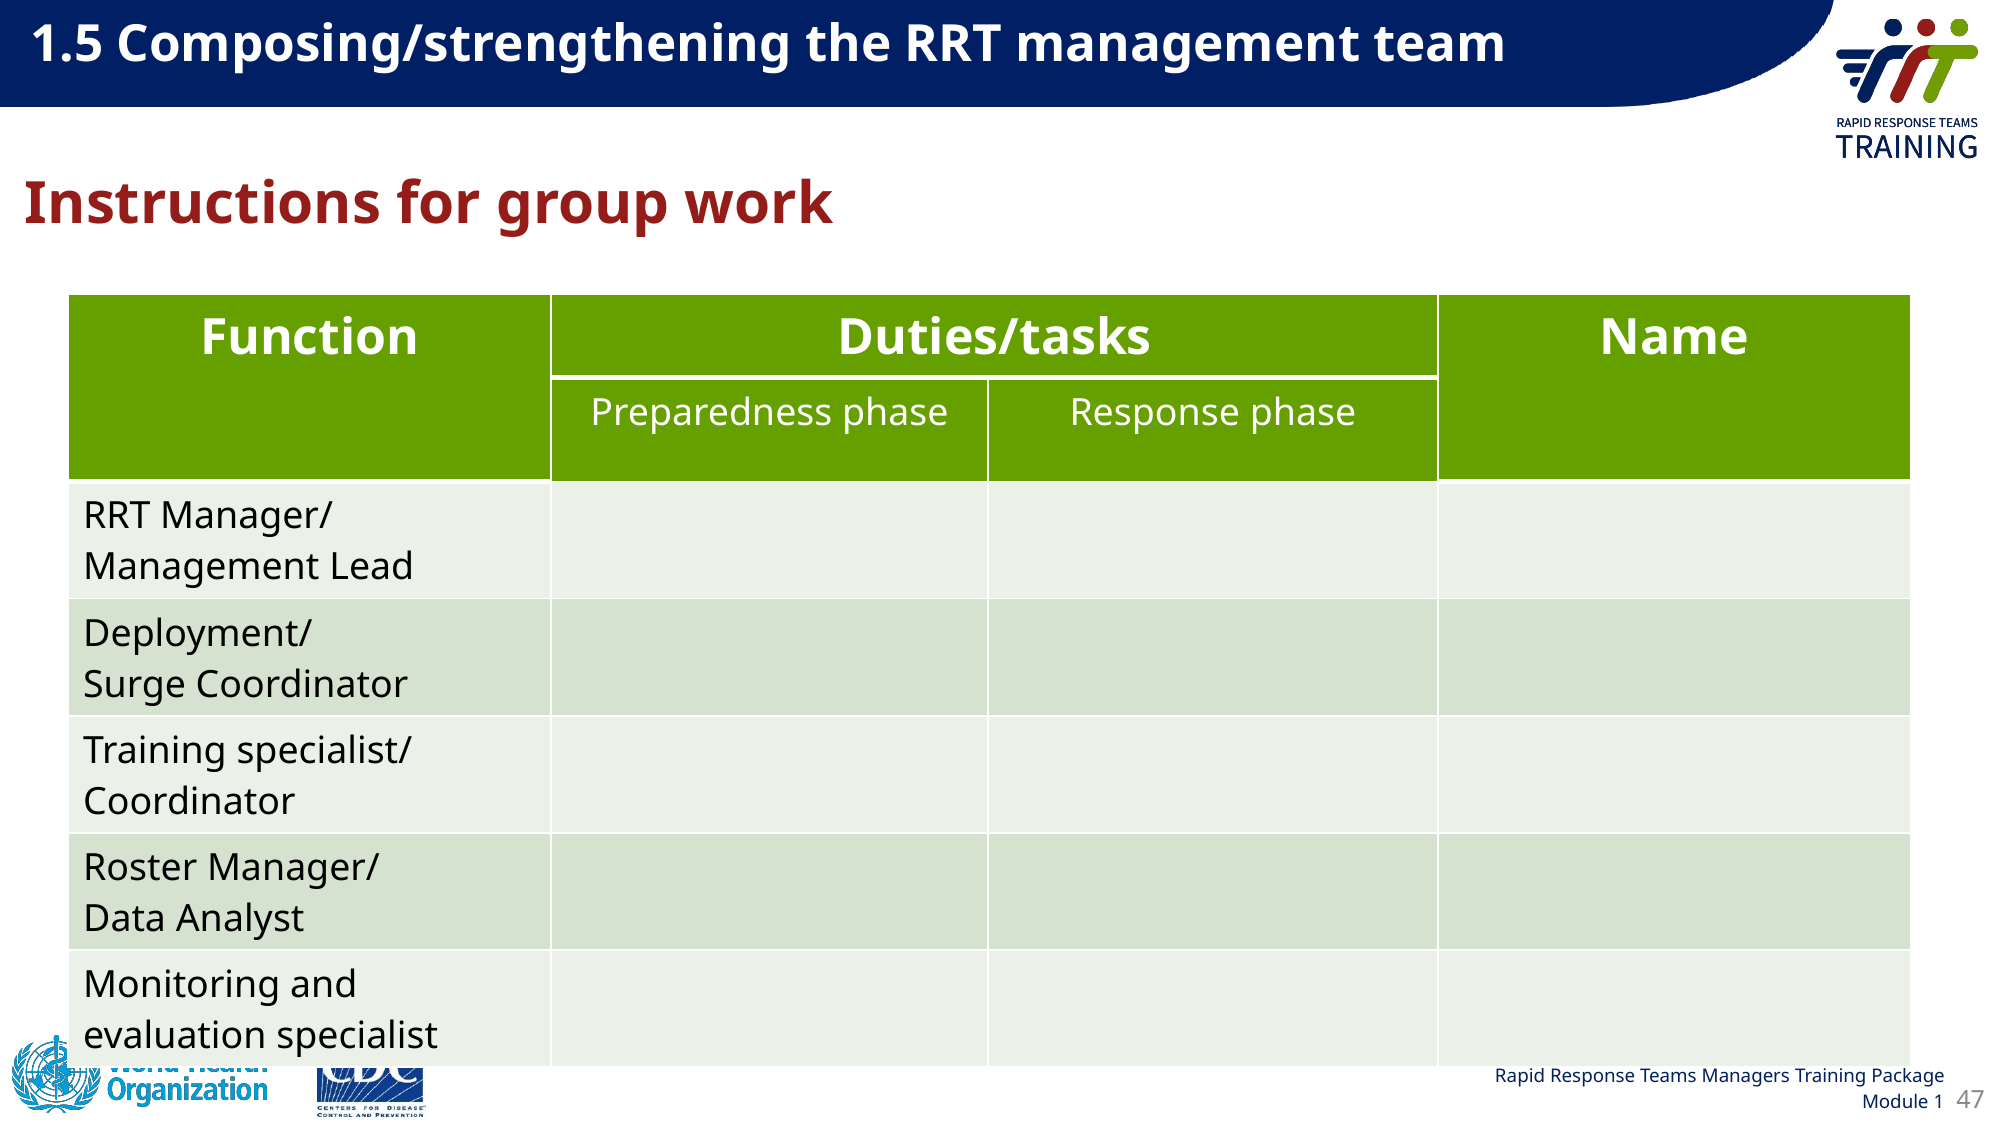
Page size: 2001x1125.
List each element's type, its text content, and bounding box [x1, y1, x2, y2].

table_header Function [69, 295, 550, 479]
table_cell [989, 717, 1437, 832]
table_cell [552, 717, 987, 832]
table_cell [552, 951, 987, 1066]
picture [59, 1035, 67, 1048]
list 1.5 Composing/strengthening the RRT management team [8, 9, 1808, 117]
text_box 47 [1557, 1075, 1993, 1121]
table_cell RRT Manager/ Management Lead [69, 484, 550, 598]
table_cell [989, 834, 1437, 949]
table_header Name [1439, 295, 1910, 479]
picture [46, 1056, 54, 1062]
table_cell Monitoring and evaluation specialist [69, 951, 550, 1066]
picture [71, 1068, 90, 1091]
picture [30, 1083, 37, 1091]
table_cell Training specialist/ Coordinator [69, 717, 550, 832]
table_cell [552, 482, 987, 598]
picture [64, 1068, 267, 1113]
picture [36, 1088, 78, 1105]
picture [12, 1035, 54, 1068]
picture [50, 1108, 62, 1113]
table_cell [989, 482, 1437, 598]
table_cell [1439, 951, 1910, 1066]
table_cell [989, 599, 1437, 715]
picture [22, 1062, 26, 1077]
text_box Instructions for group work [17, 152, 872, 259]
table_cell Deployment/ Surge Coordinator [69, 599, 550, 715]
table_header Duties/tasks [552, 295, 1437, 375]
picture [34, 1054, 43, 1078]
picture [0, 0, 1978, 167]
table_cell [1439, 717, 1910, 832]
picture [24, 1054, 36, 1087]
picture [40, 1062, 47, 1070]
table_cell Preparedness phase [552, 380, 987, 481]
table_cell [989, 951, 1437, 1066]
table_cell Roster Manager/ Data Analyst [69, 834, 550, 949]
table_cell [1439, 599, 1910, 715]
table_cell [552, 599, 987, 715]
picture [317, 1068, 426, 1117]
table_cell [552, 834, 987, 949]
table_cell Response phase [989, 380, 1437, 481]
table_cell [1439, 484, 1910, 598]
picture [12, 1083, 48, 1113]
table_cell [1439, 834, 1910, 949]
